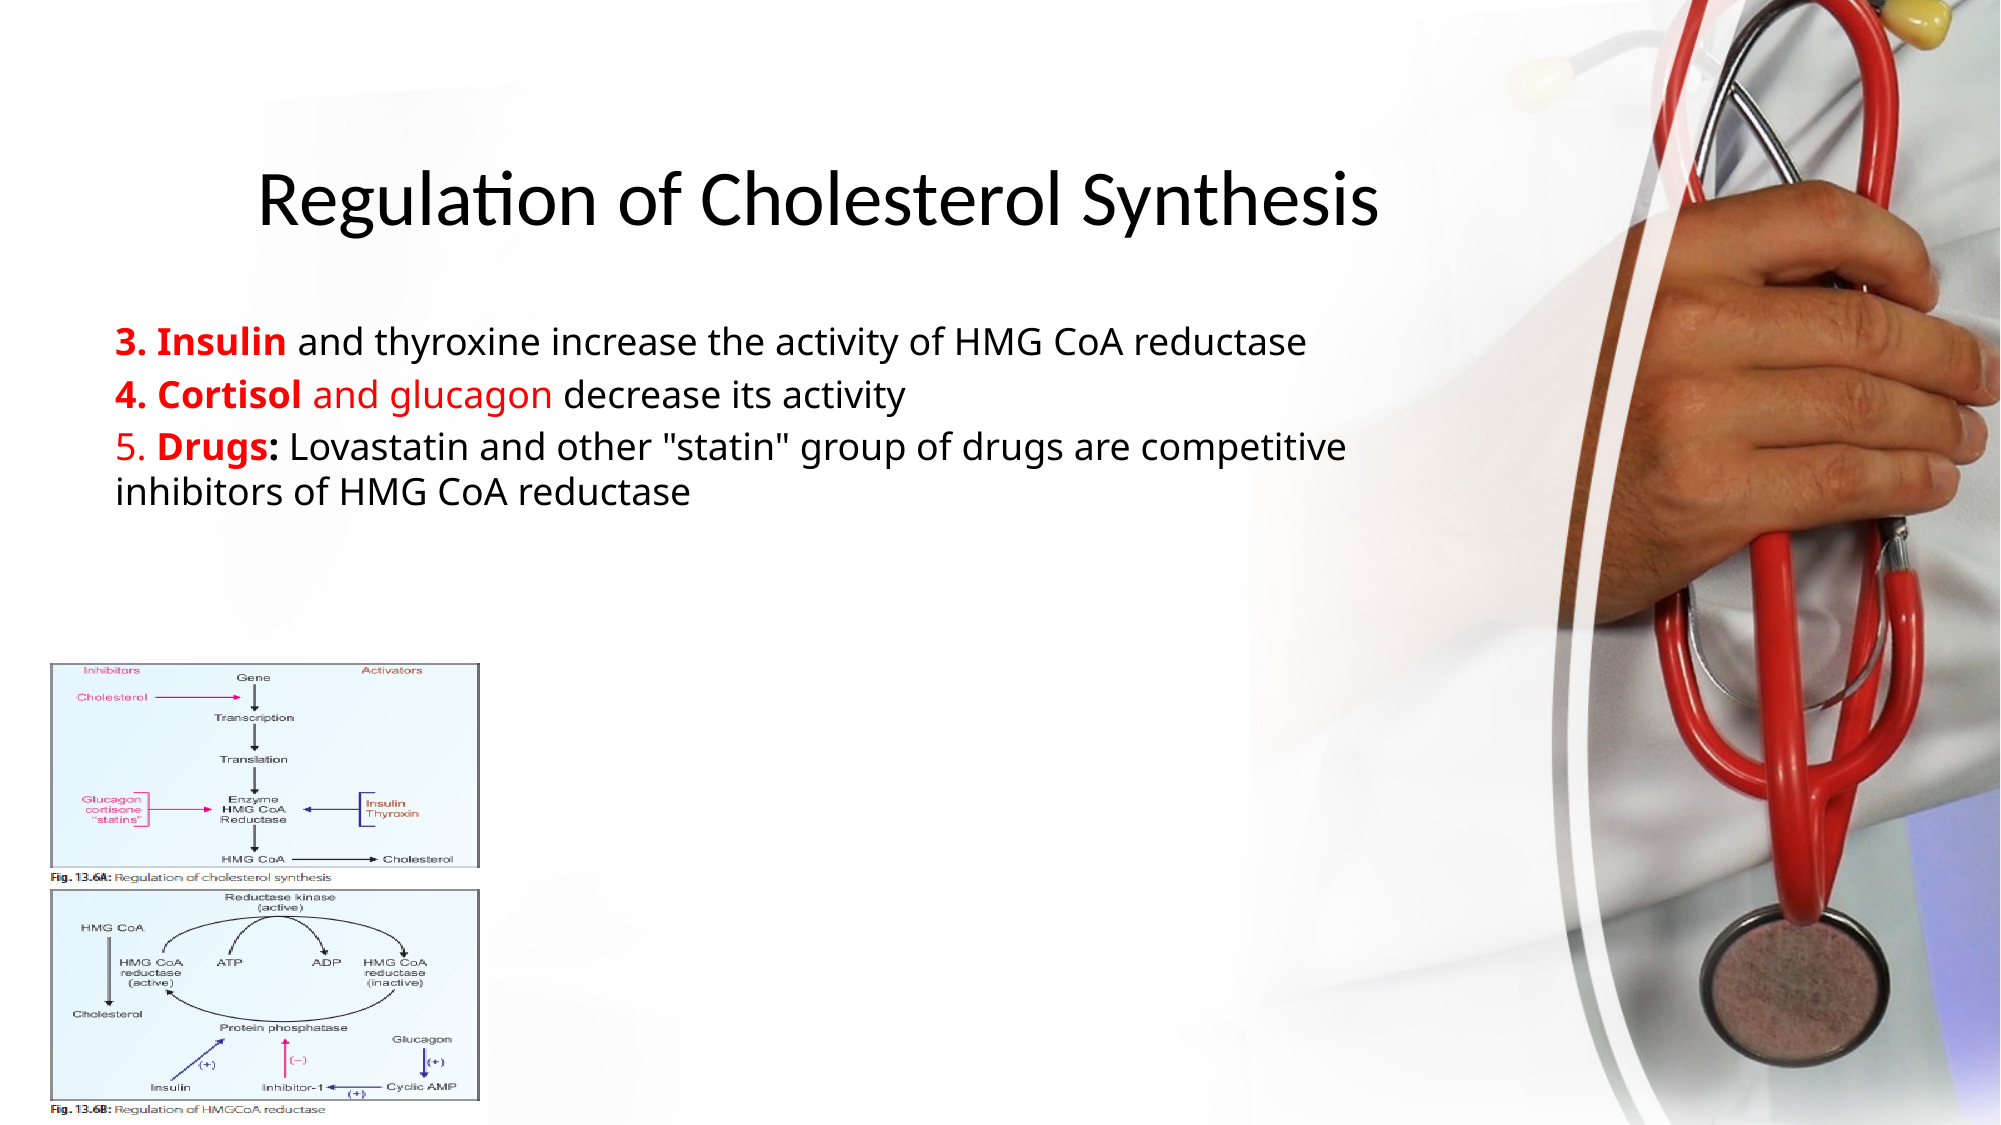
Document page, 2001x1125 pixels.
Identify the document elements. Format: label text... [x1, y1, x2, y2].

list 3. Insulin and thyroxine increase the activity of HMG CoA reductase 4. Cortisol and glucagon decrease its activity 5. Drugs: Lovastatin and other "statin" group of drugs are competitive inhibitors of HMG CoA reductase [100, 310, 1537, 1043]
picture [0, 0, 2001, 1125]
title Regulation of Cholesterol Synthesis [99, 110, 1540, 278]
